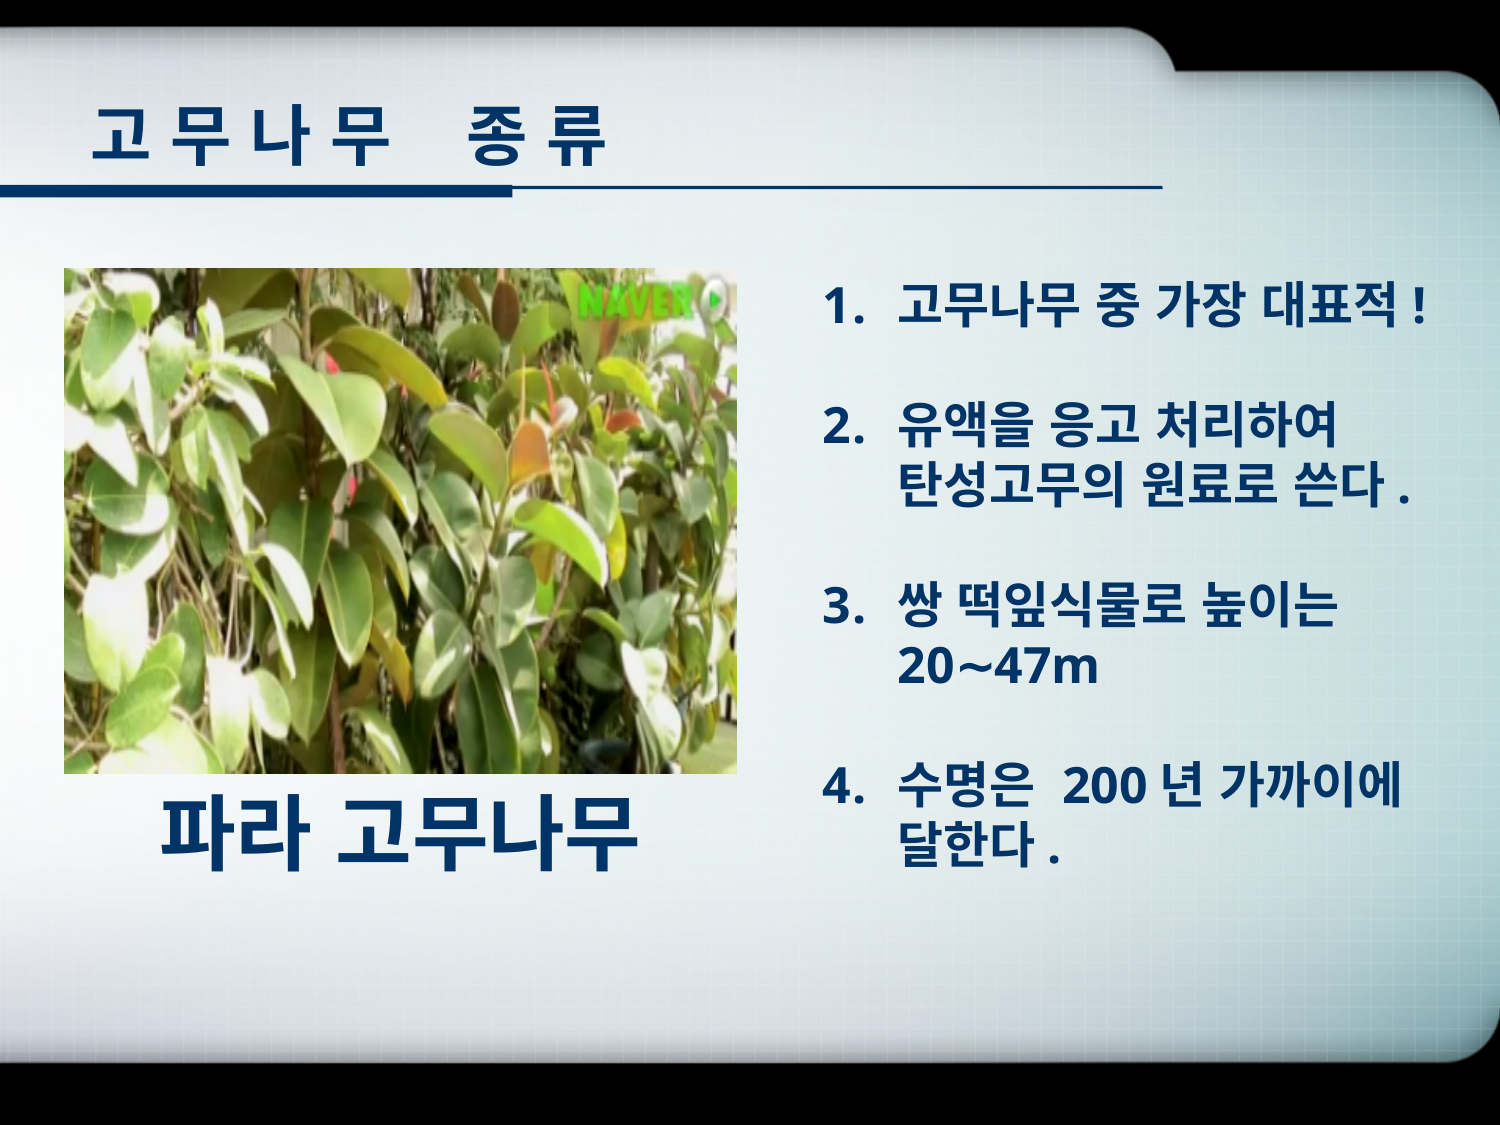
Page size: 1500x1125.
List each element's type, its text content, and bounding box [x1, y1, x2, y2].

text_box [64, 268, 737, 869]
picture [0, 0, 1500, 1125]
title 고 무 나 무 종 류 [75, 87, 1338, 180]
text_box 고무나무 중 가장 대표적! 유액을 응고 처리하여 탄성고무의 원료로 쓴다. 쌍 떡잎식물로 높이는 20∼47m 수명은 200년 가까이에 달한다. [773, 231, 1500, 941]
